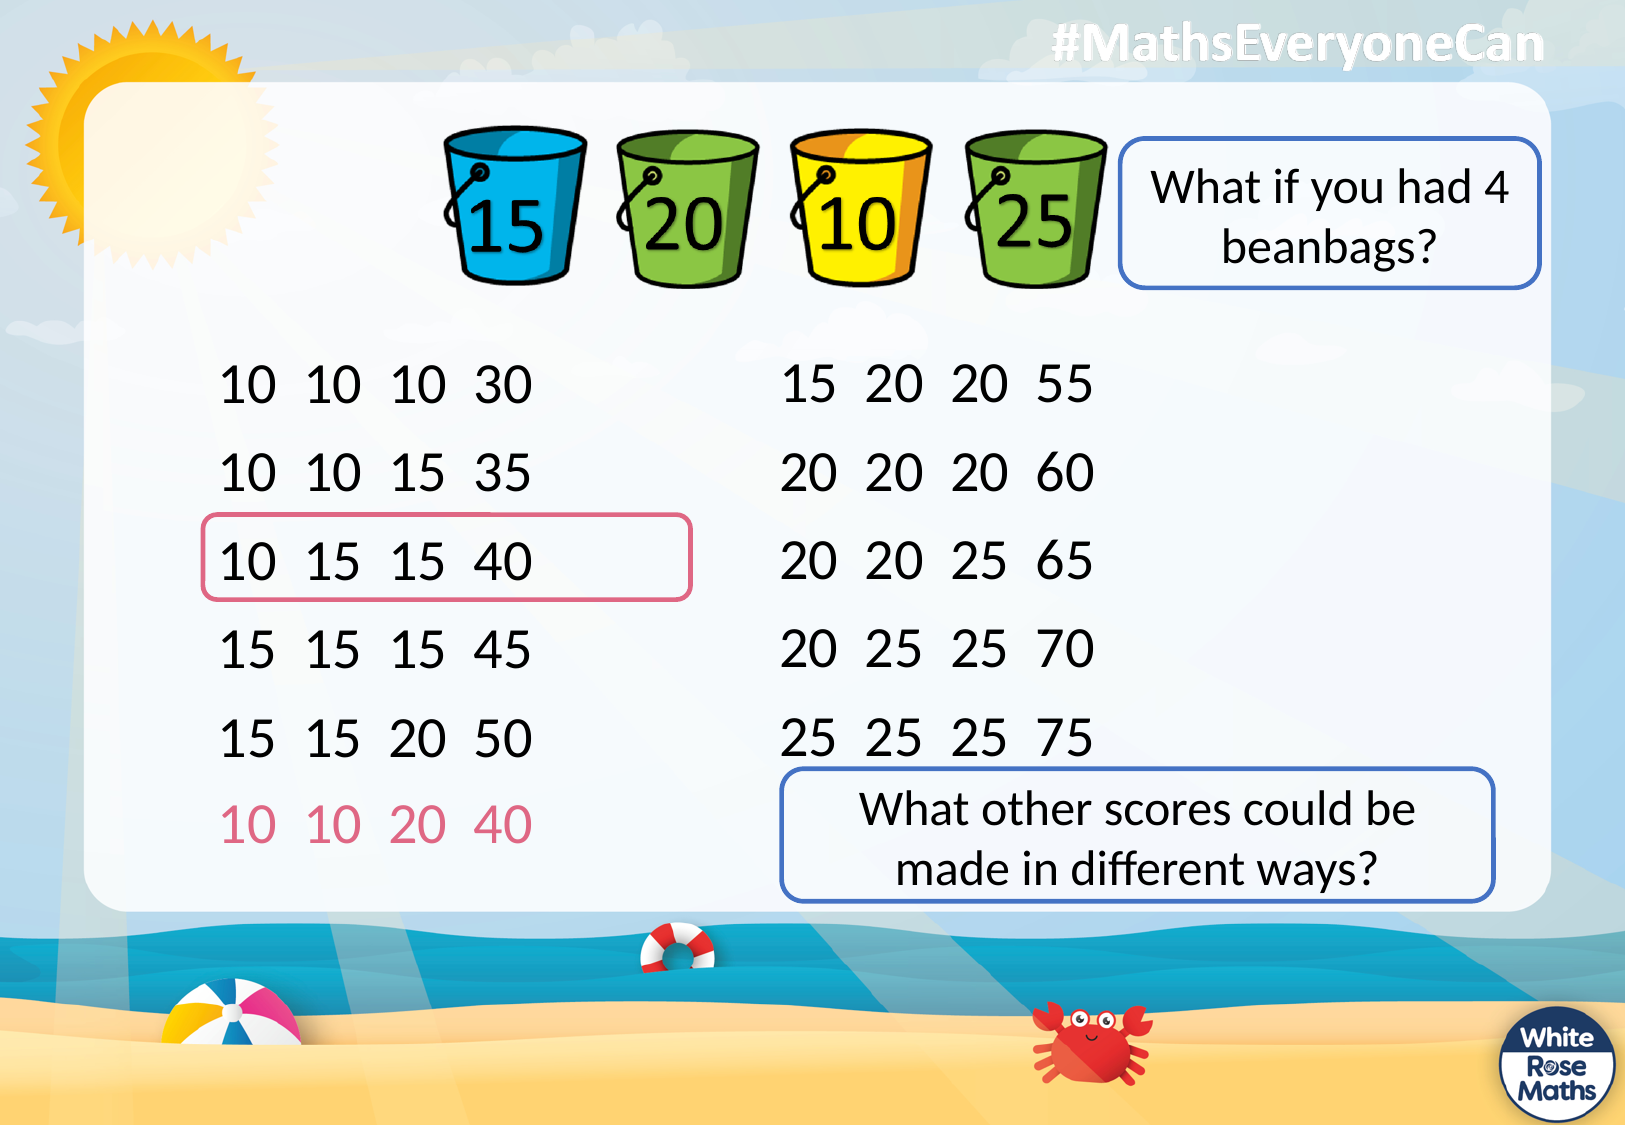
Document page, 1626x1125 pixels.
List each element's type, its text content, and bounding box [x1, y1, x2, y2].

text_box [201, 513, 692, 601]
text_box What other scores could be made in different ways? [781, 768, 1494, 902]
text_box What if you had 4 beanbags? [1138, 138, 1540, 288]
picture [412, 0, 1580, 328]
